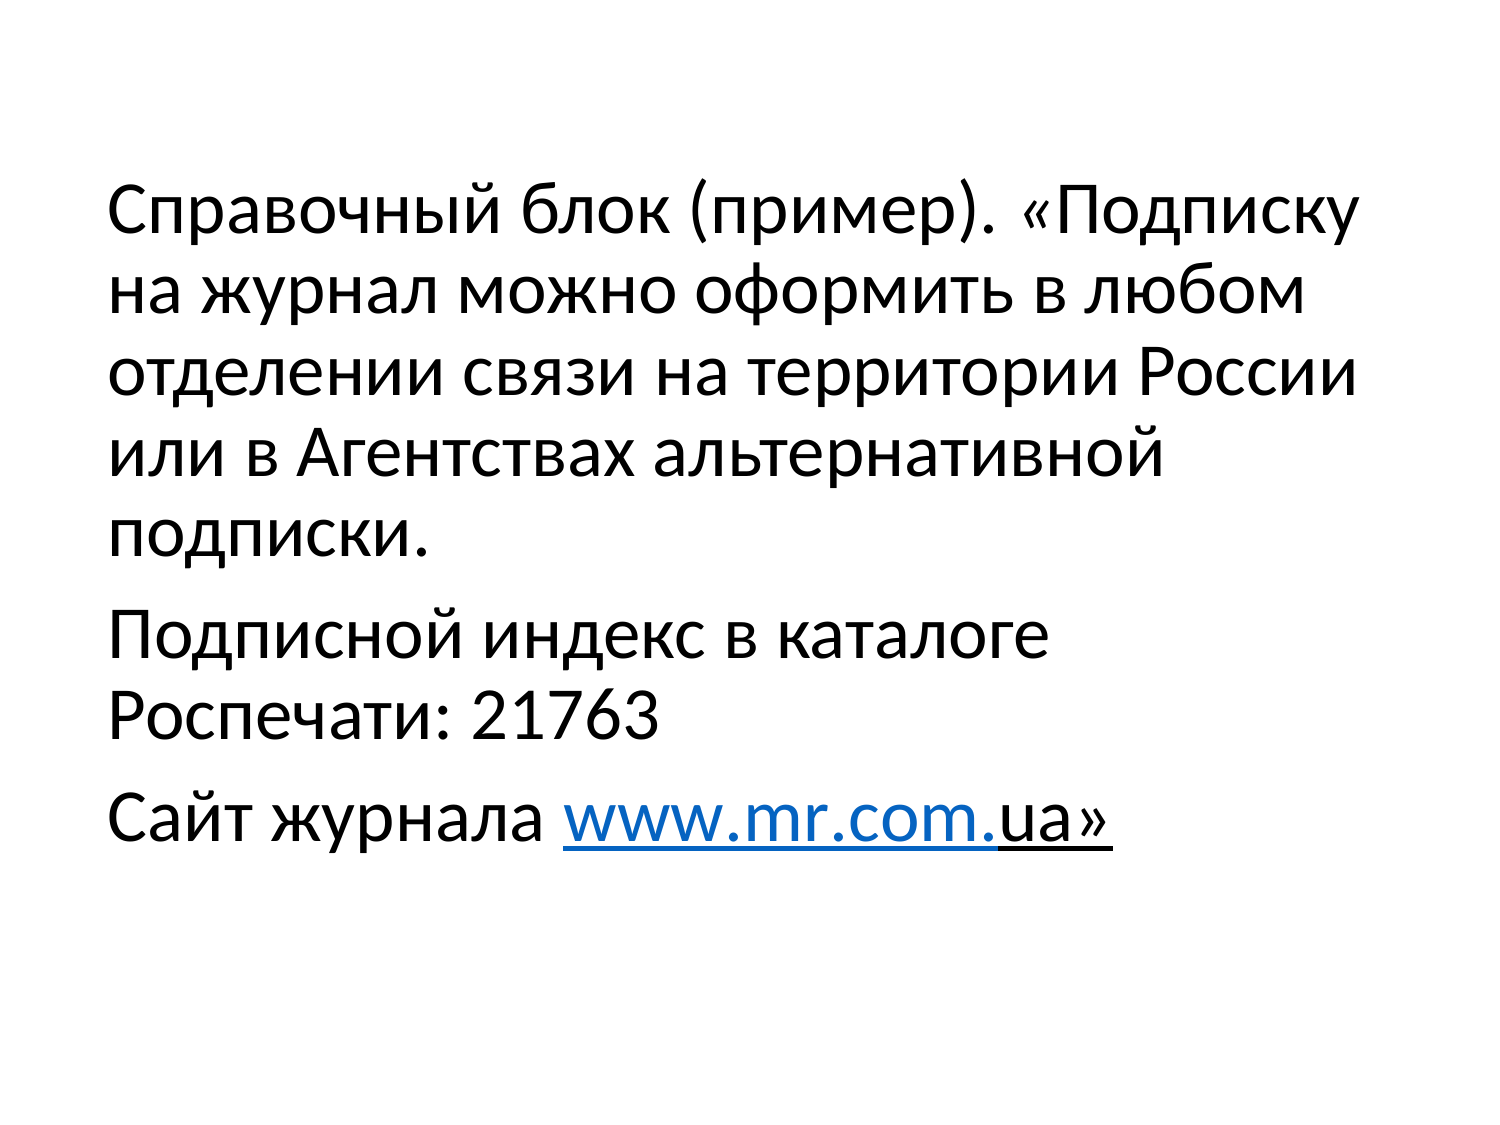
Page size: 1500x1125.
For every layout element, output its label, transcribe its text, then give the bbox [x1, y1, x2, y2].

list Справочный блок (пример). «Подписку на журнал можно оформить в любом отделении связи на территории России или в Агентствах альтернативной подписки. Подписной индекс в каталоге Роспечати: 21763 Сайт журнала www.mr.com.ua» [75, 160, 1425, 1079]
